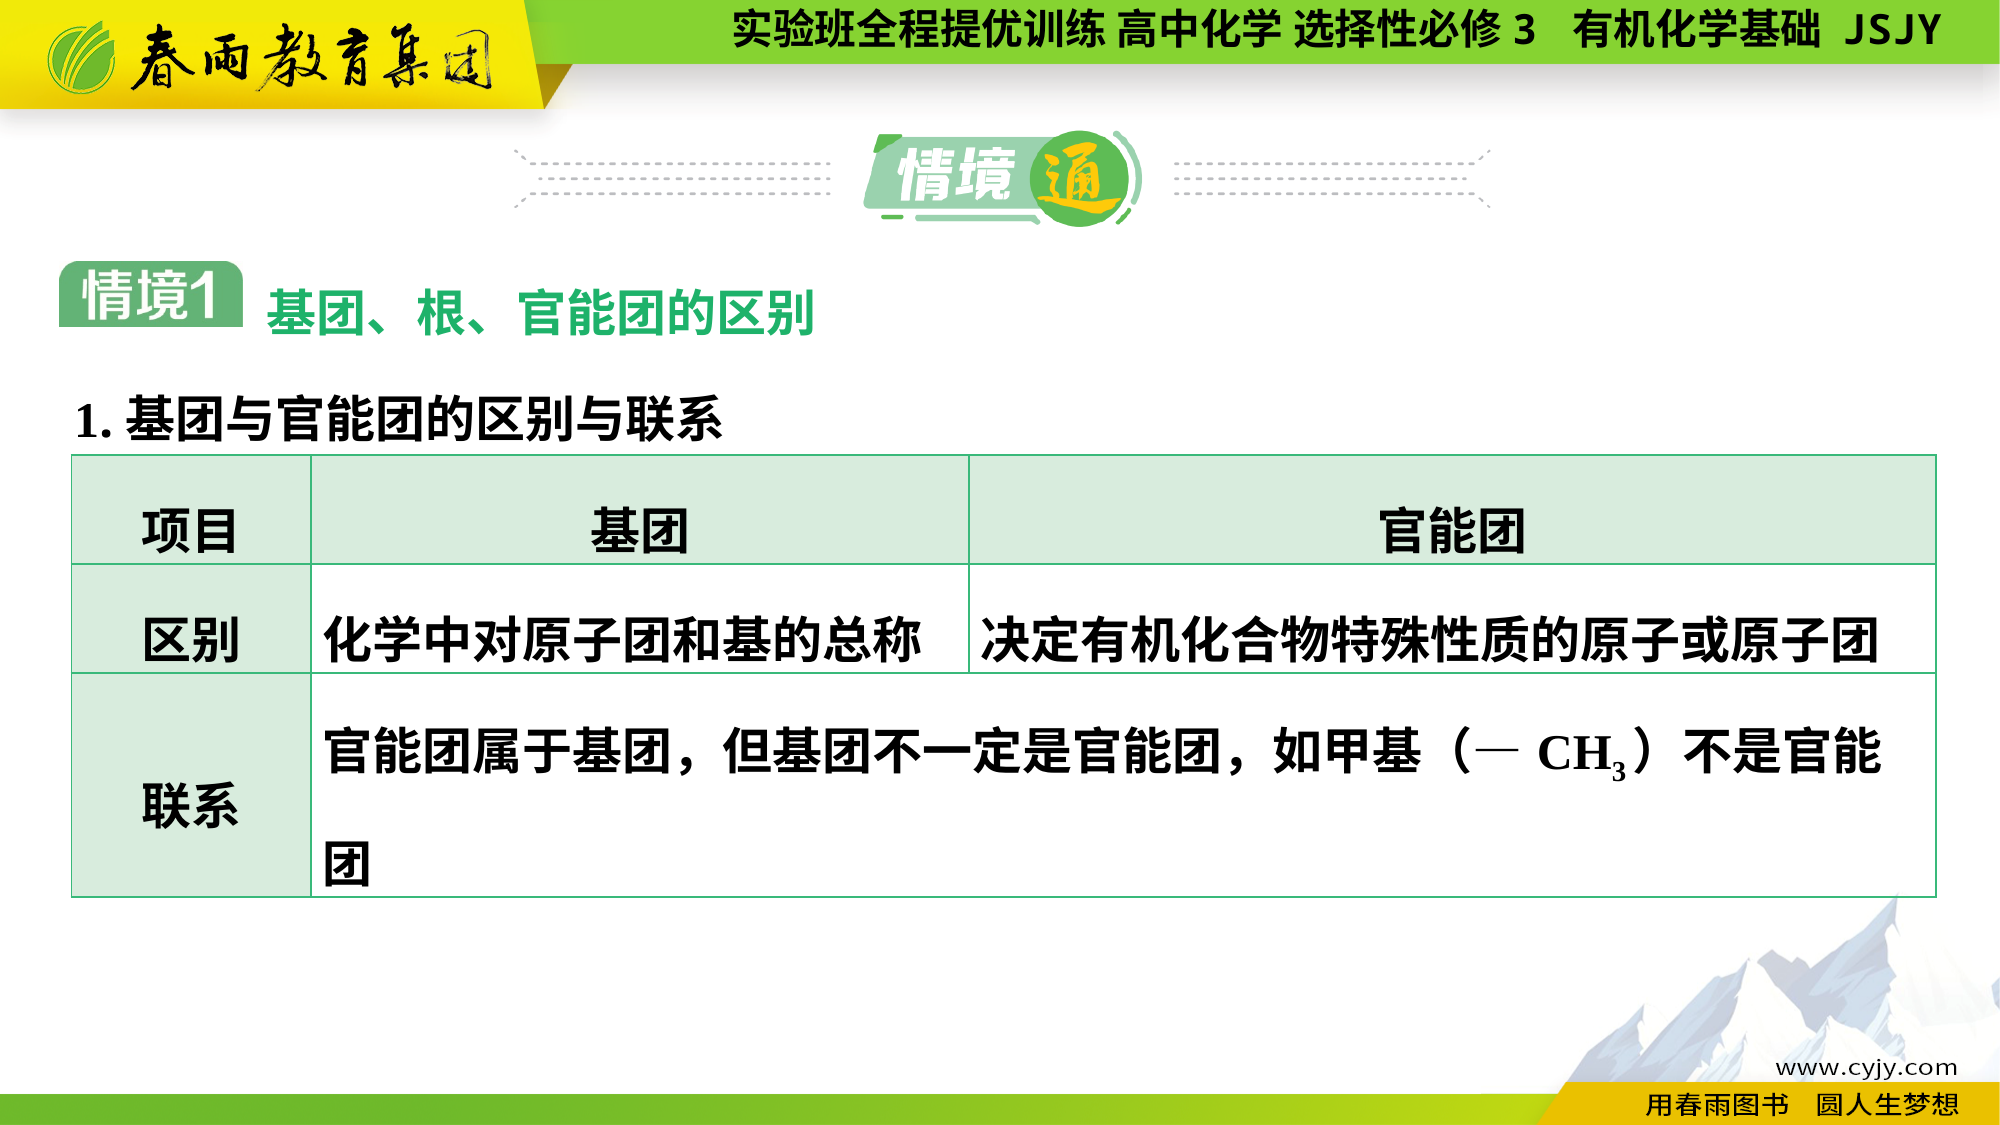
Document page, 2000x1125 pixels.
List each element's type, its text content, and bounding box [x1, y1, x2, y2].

table_header 官能团 [970, 456, 1935, 563]
table_header 项目 [72, 456, 310, 563]
table_cell 官能团属于基团，但基团不一定是官能团，如甲基（—CH3）不是官能团 [312, 674, 1935, 896]
table_header 基团 [312, 456, 968, 563]
table_cell 区别 [72, 565, 310, 672]
table_cell 化学中对原子团和基的总称 [312, 565, 968, 672]
list 基团、根、官能团的区别 1.基团与官能团的区别与联系 [59, 243, 1944, 446]
picture [0, 0, 2000, 1125]
table_cell 联系 [72, 674, 310, 896]
table_cell 决定有机化合物特殊性质的原子或原子团 [970, 565, 1935, 672]
